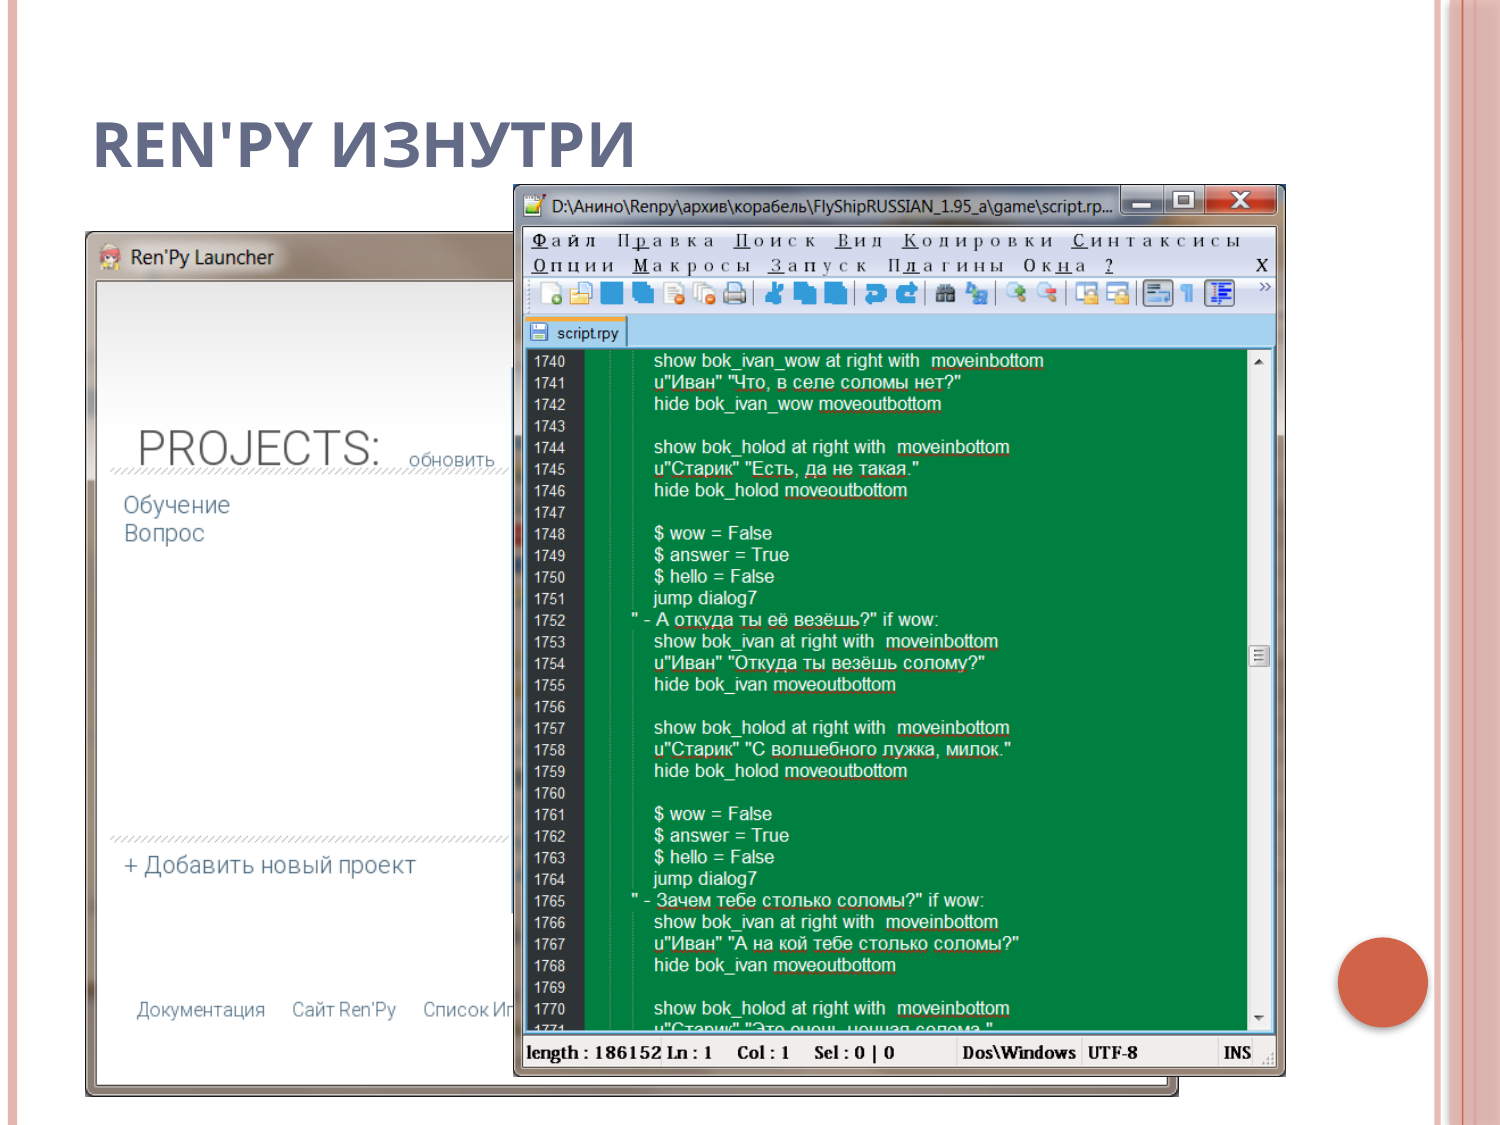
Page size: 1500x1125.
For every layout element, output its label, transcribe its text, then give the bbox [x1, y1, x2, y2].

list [84, 231, 1179, 1097]
title Ren'py изнутри [76, 0, 1302, 188]
picture [513, 183, 1287, 1078]
